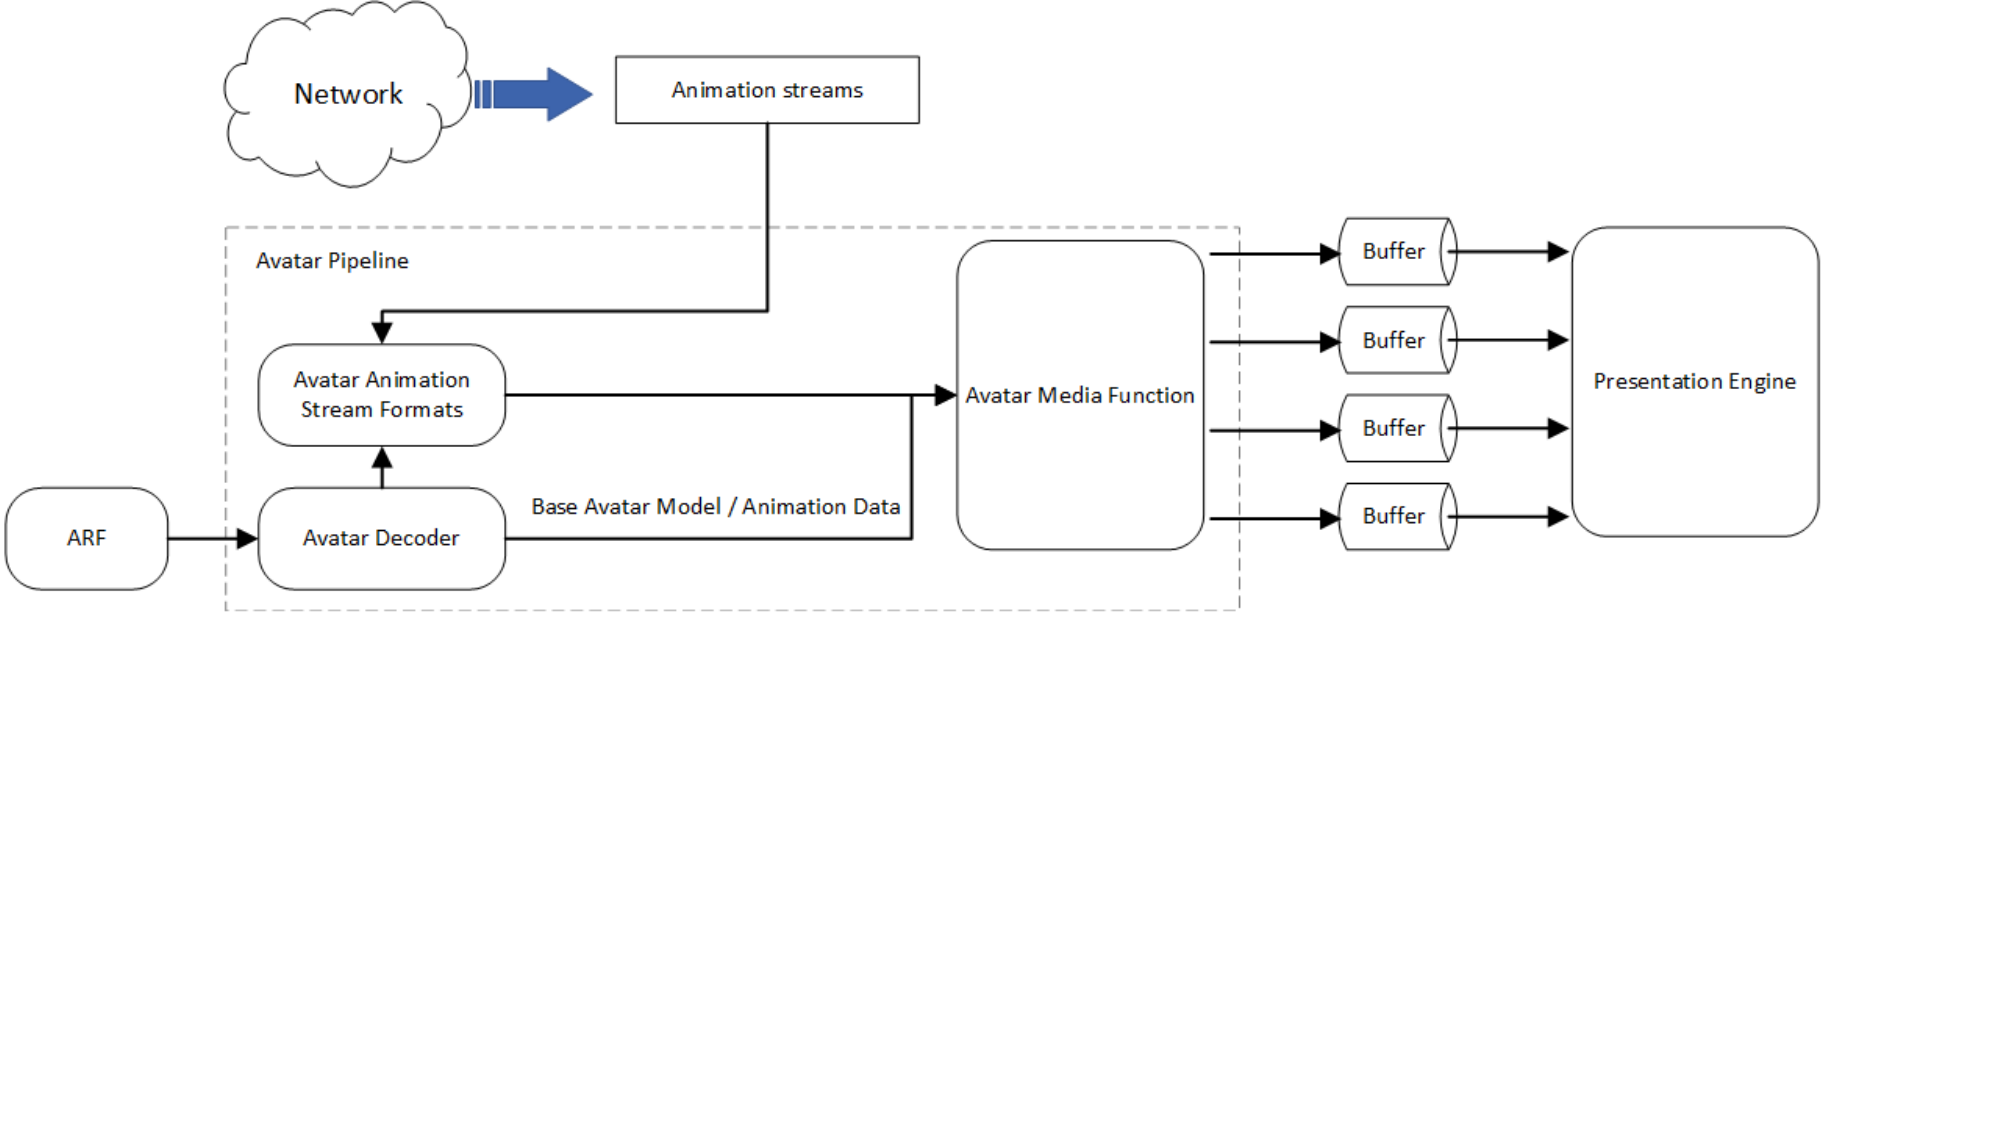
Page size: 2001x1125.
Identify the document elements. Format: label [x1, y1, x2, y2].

picture [0, 0, 1826, 613]
